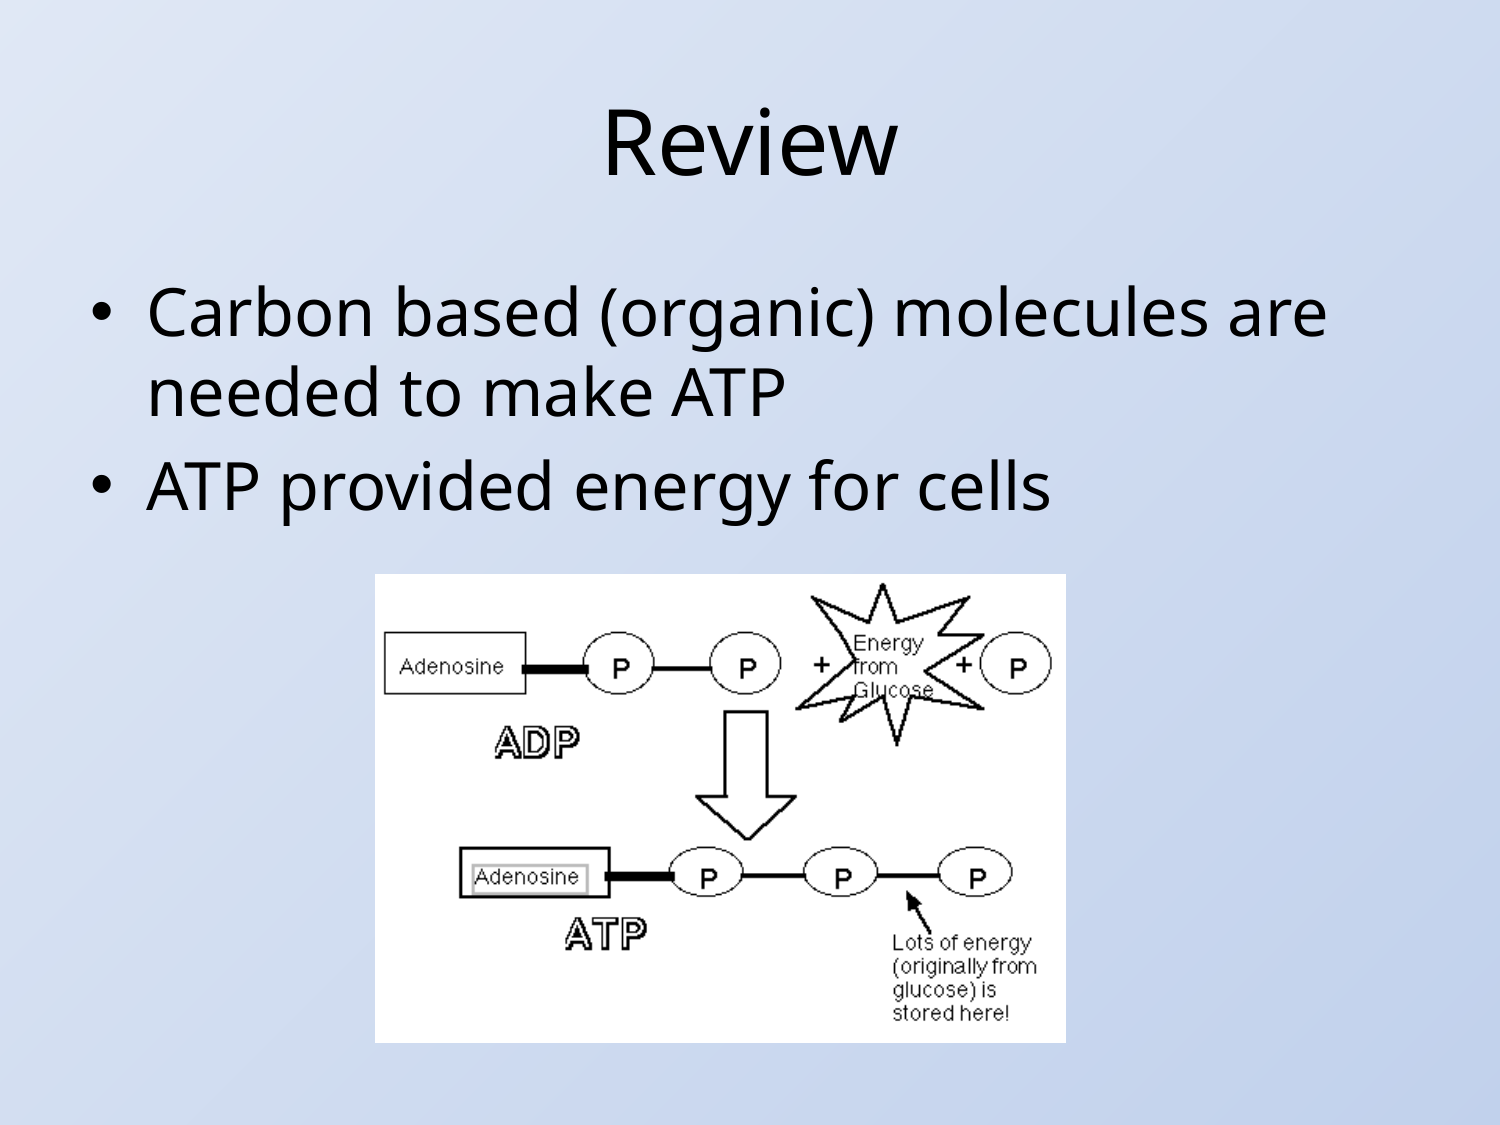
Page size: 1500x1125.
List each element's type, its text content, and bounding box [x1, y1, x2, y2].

title Review [75, 45, 1425, 233]
list Carbon based (organic) molecules are needed to make ATP ATP provided energy for cells [75, 262, 1425, 1005]
picture [374, 574, 1066, 1043]
